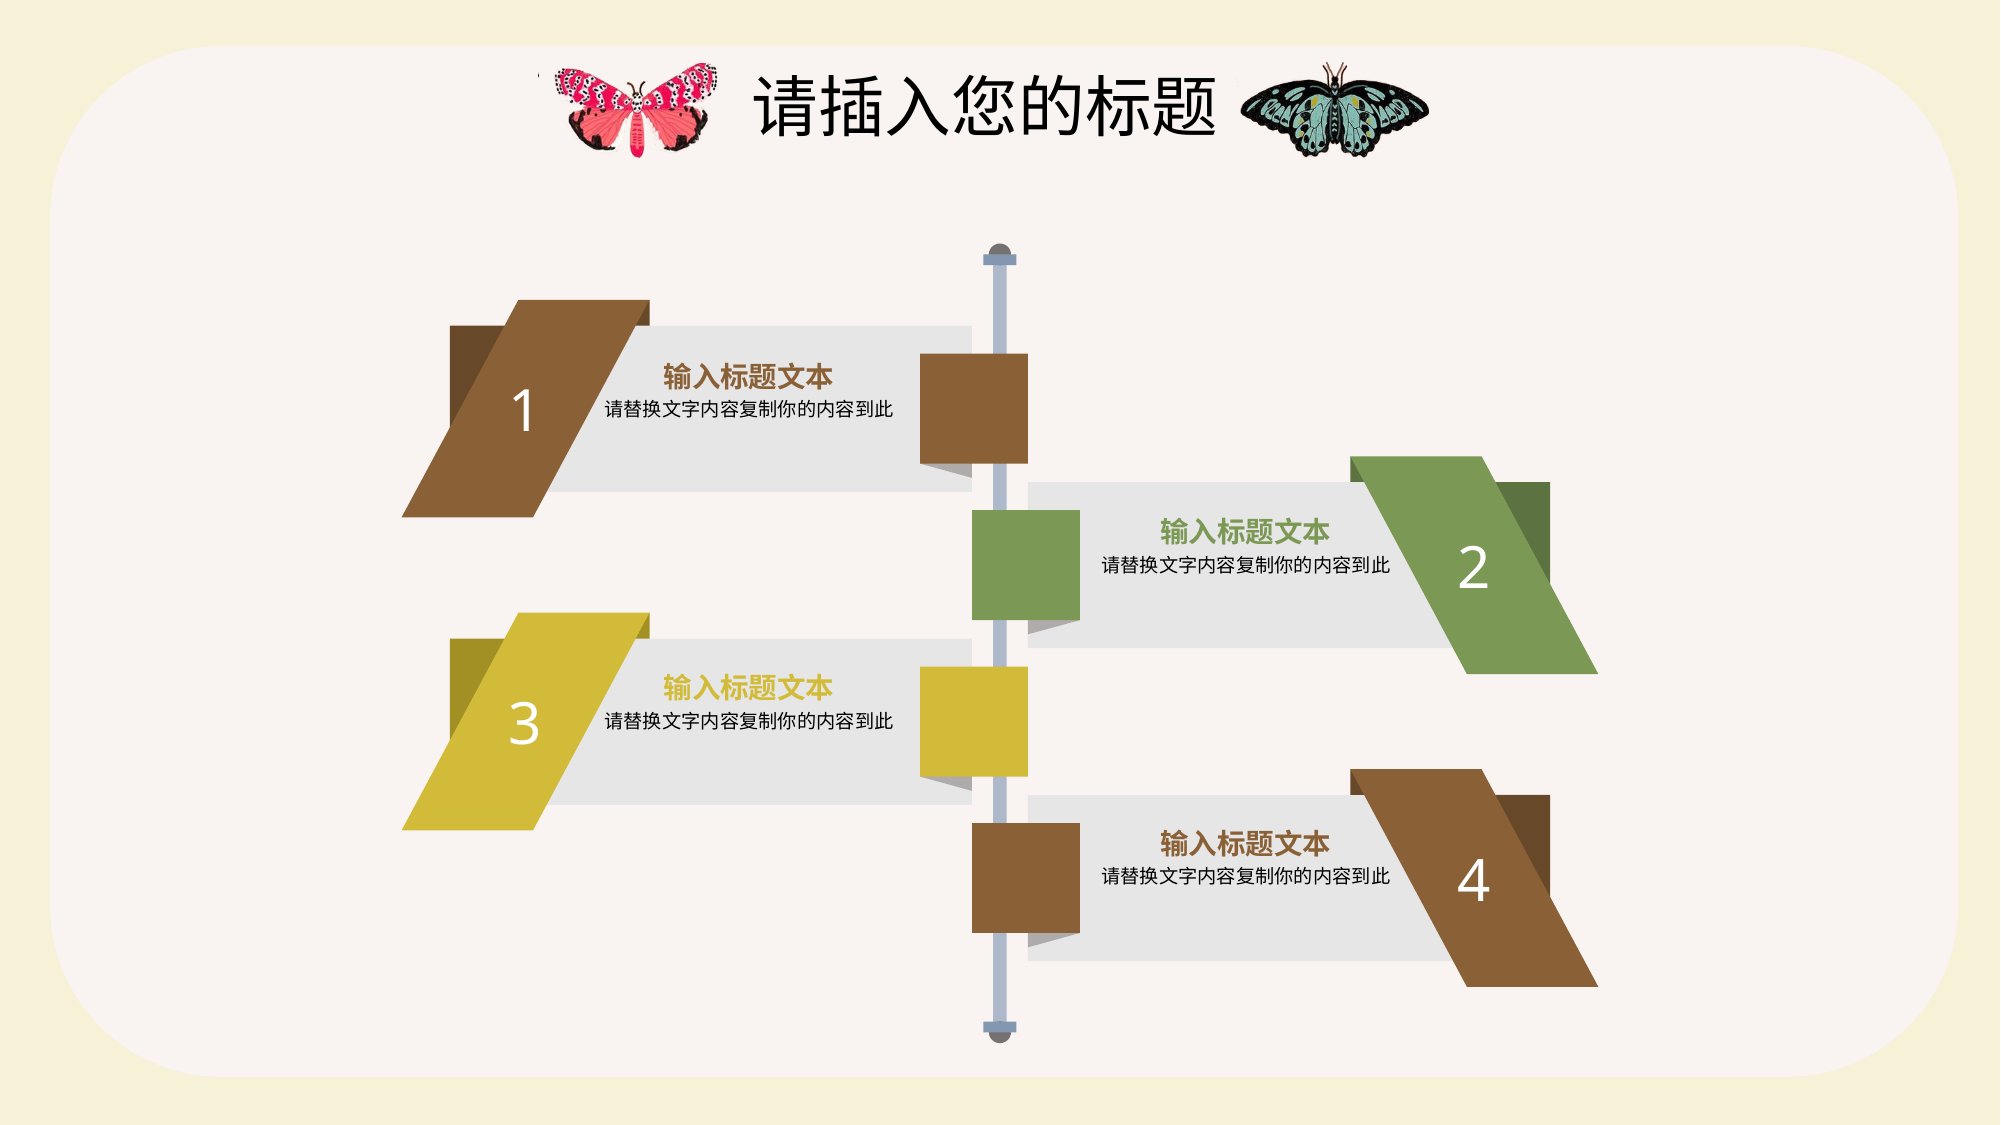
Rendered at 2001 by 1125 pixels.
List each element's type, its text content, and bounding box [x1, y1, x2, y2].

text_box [972, 456, 1599, 675]
text_box 请插入您的标题 [736, 57, 1234, 152]
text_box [401, 612, 1028, 831]
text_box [972, 769, 1599, 987]
picture [1235, 57, 1433, 164]
picture [538, 47, 735, 162]
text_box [401, 243, 1028, 518]
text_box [983, 987, 1017, 1044]
